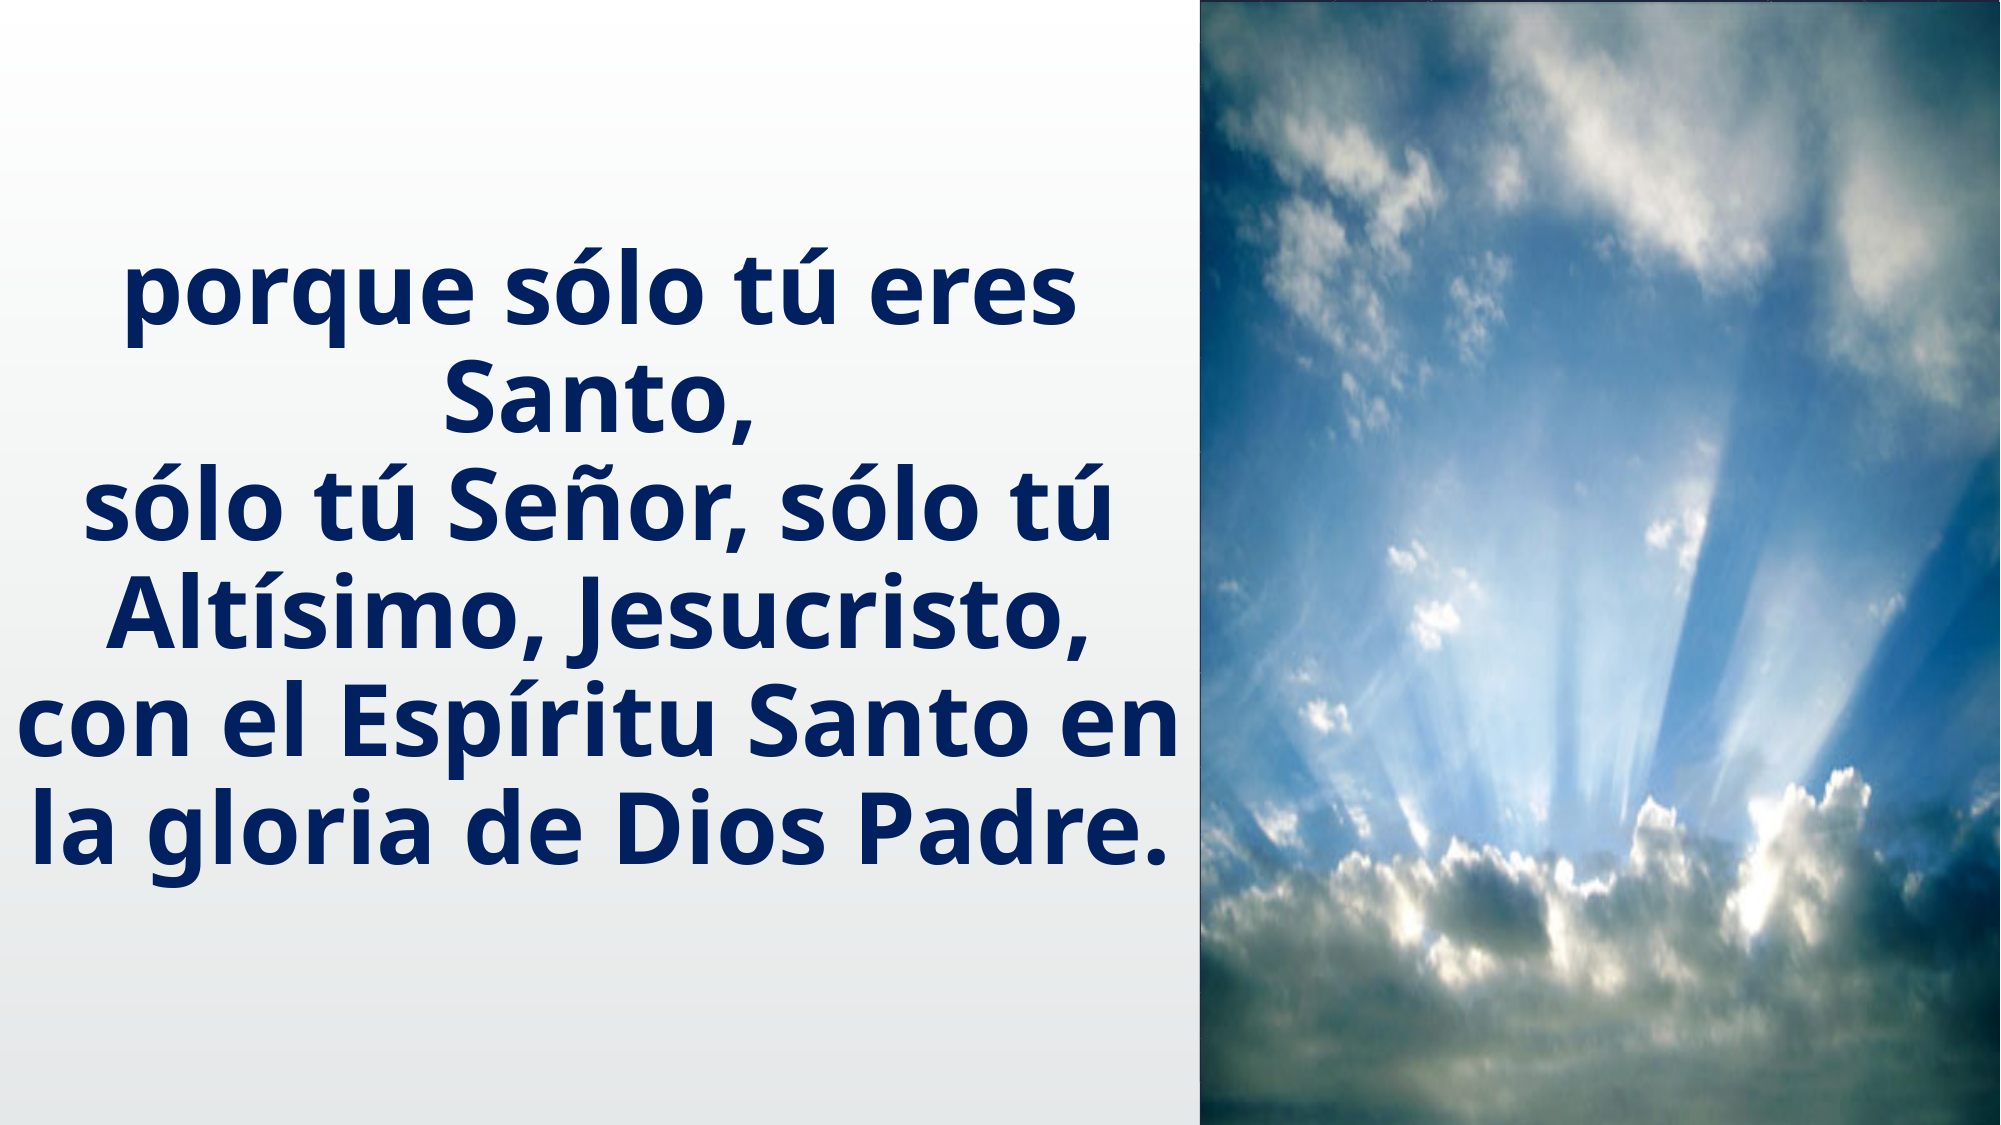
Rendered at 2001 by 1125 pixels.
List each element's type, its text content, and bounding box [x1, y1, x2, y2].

picture [1993, 937, 2000, 950]
title porque sólo tú eres Santo, sólo tú Señor, sólo tú Altísimo, Jesucristo, con el Espíritu Santo en la gloria de Dios Padre. [0, 0, 1200, 1125]
picture [1200, 0, 2000, 1125]
